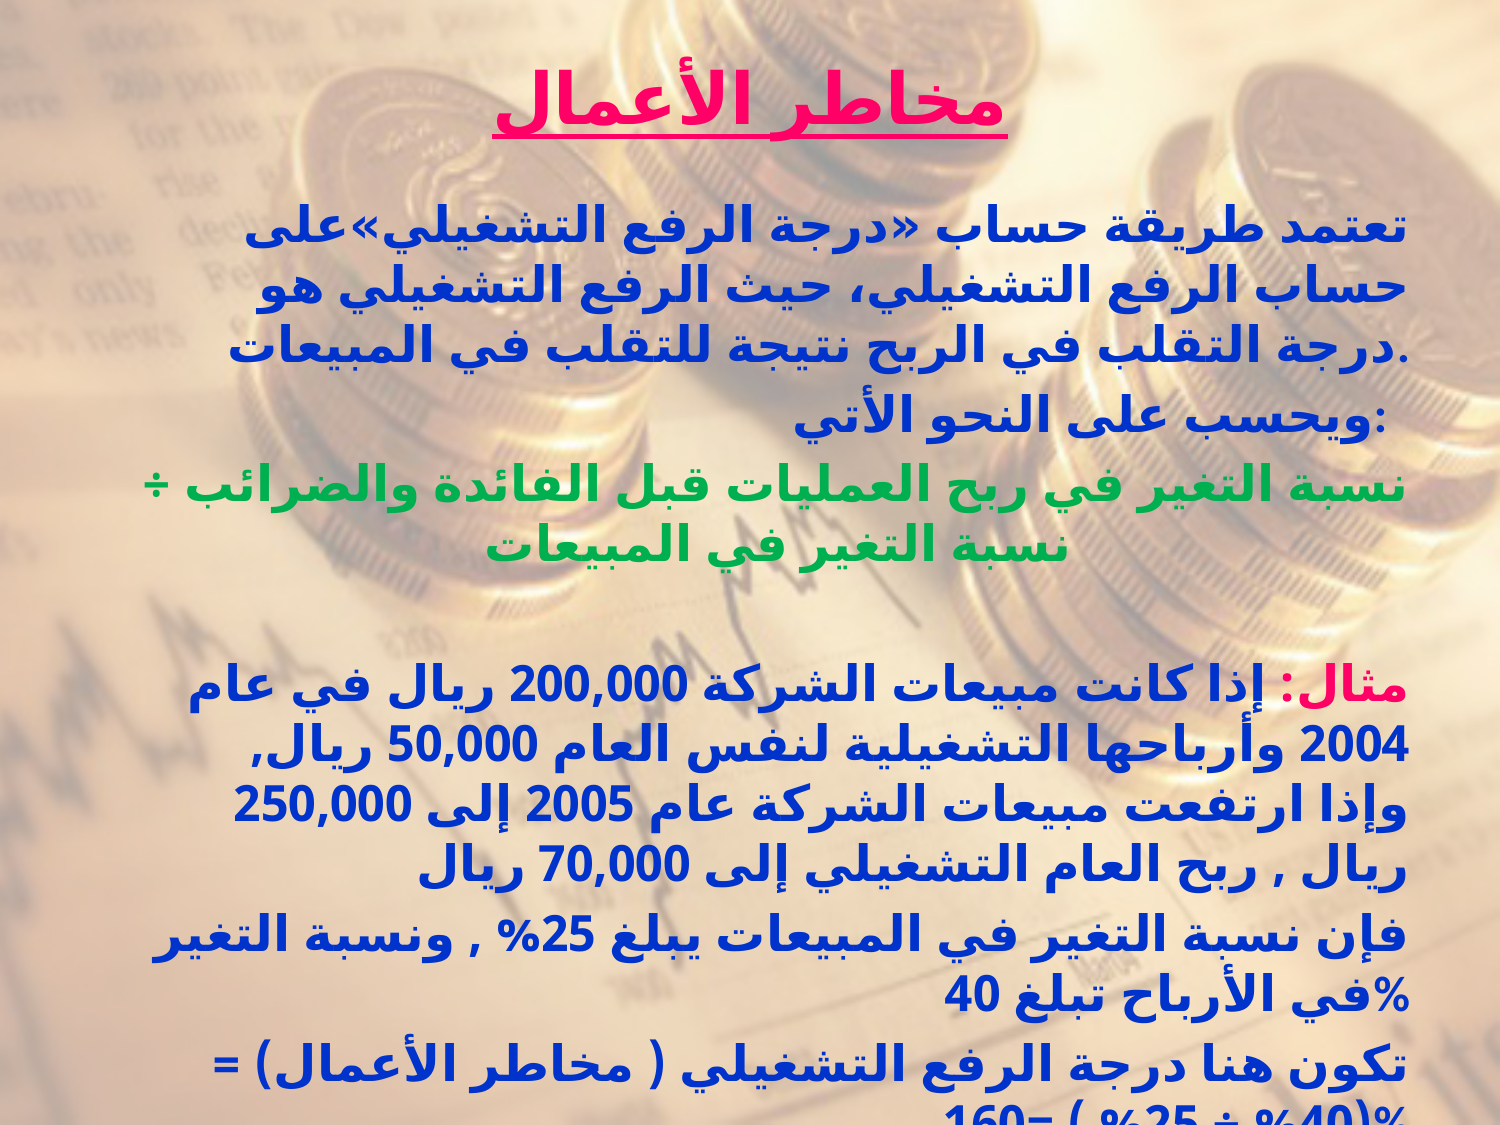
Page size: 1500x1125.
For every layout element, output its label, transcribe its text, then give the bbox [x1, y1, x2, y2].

title مخاطر الأعمال [75, 45, 1425, 184]
list تعتمد طريقة حساب «درجة الرفع التشغيلي»على حساب الرفع التشغيلي، حيث الرفع التشغيلي هو درجة التقلب في الربح نتيجة للتقلب في المبيعات. ويحسب على النحو الأتي: نسبة التغير في ربح العمليات قبل الفائدة والضرائب ÷ نسبة التغير في المبيعات مثال: إذا كانت مبيعات الشركة 200,000 ريال في عام 2004 وأرباحها التشغيلية لنفس العام 50,000 ريال, وإذا ارتفعت مبيعات الشركة عام 2005 إلى 250,000 ريال , ربح العام التشغيلي إلى 70,000 ريال فإن نسبة التغير في المبيعات يبلغ 25% , ونسبة التغير في الأرباح تبلغ 40% تكون هنا درجة الرفع التشغيلي ( مخاطر الأعمال) = (40% ÷ 25% ) =160% وهذا يعني أن تغيراً بنسبة 100% في المبيعات سوف يصاحبه تغير في صافي الربح بنسبة 160% ويبقى هذا الفرض صحيحاُ طالما ظل هيكل التكلفة مستقراً دون تغير في حجم التكاليف الثابتة أو المتغيرة. [75, 184, 1425, 927]
